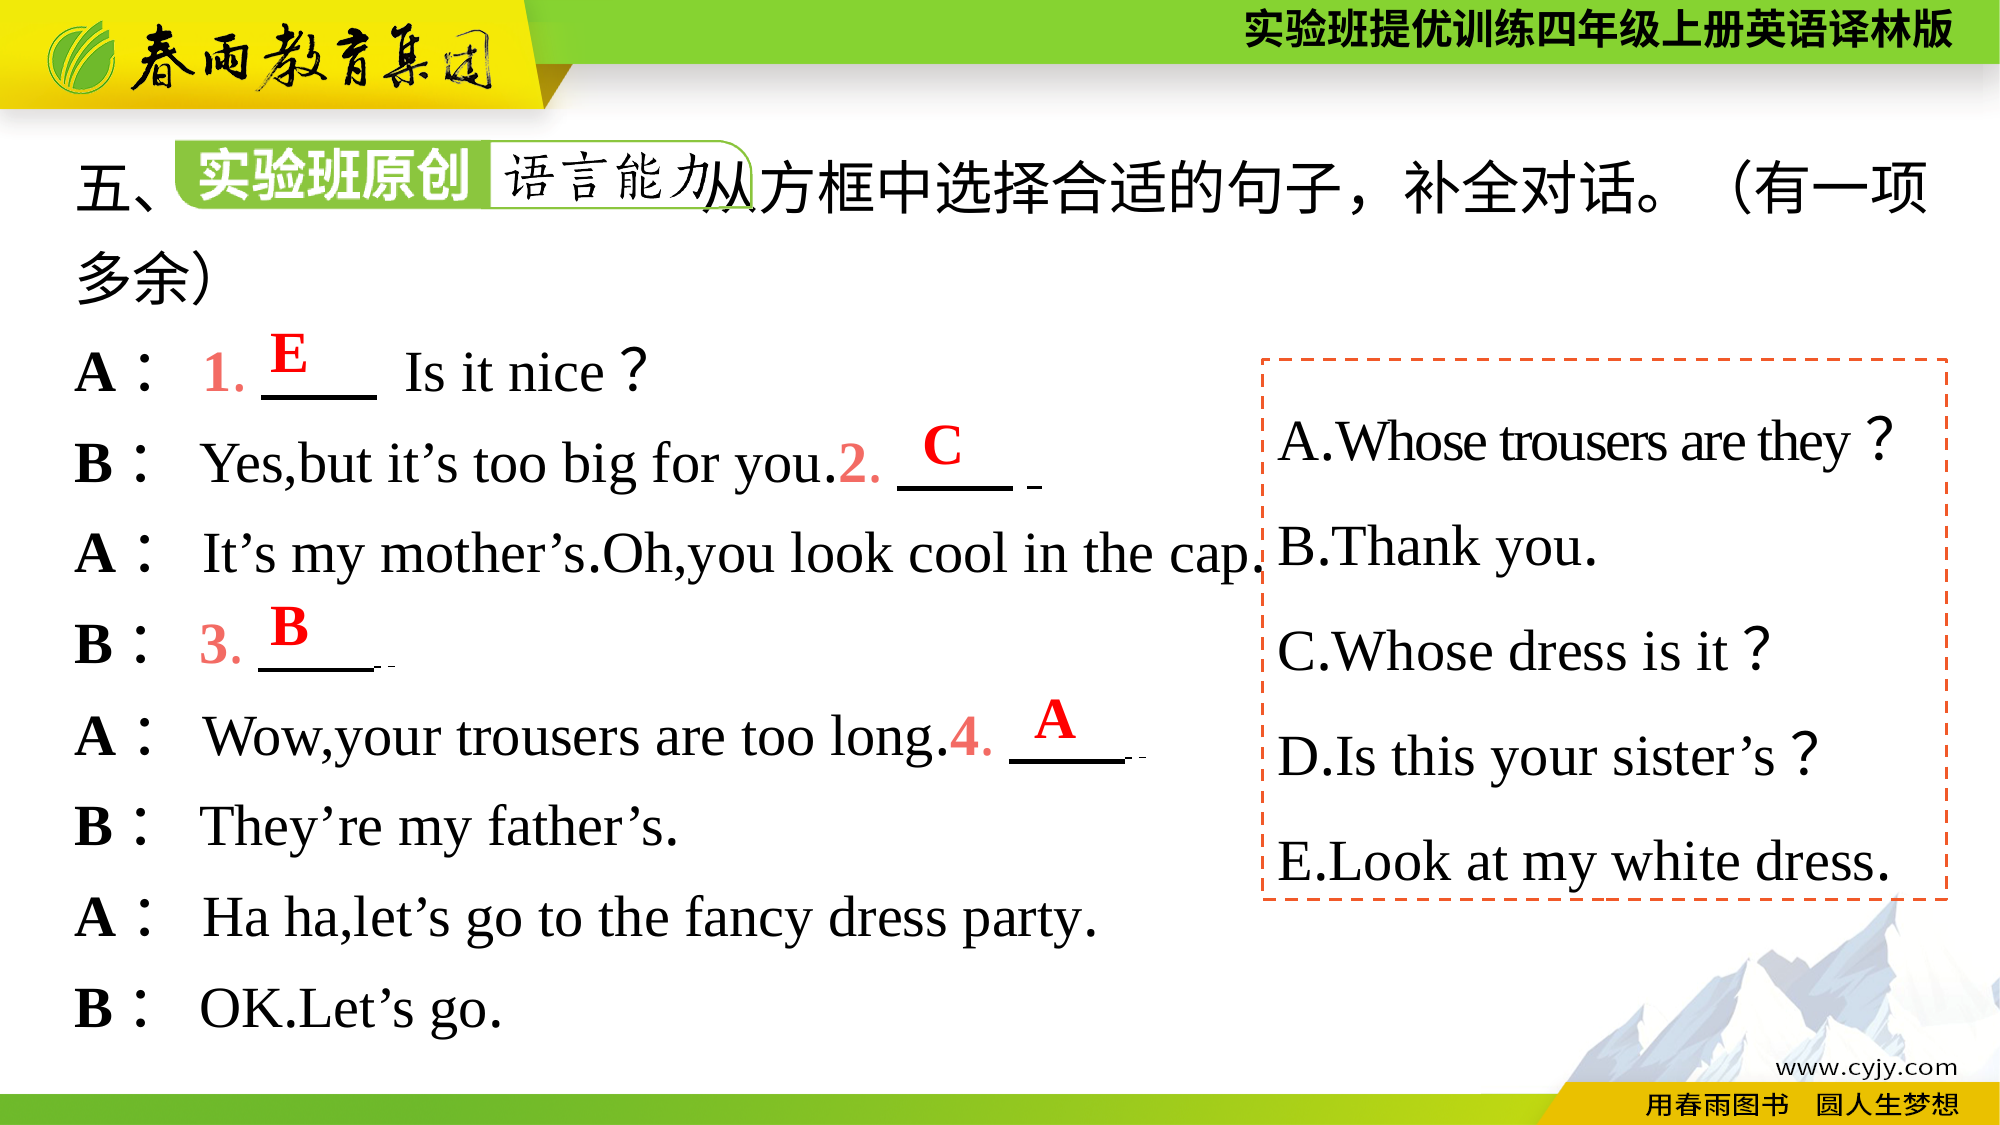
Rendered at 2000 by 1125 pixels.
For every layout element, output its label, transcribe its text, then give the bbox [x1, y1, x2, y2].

picture [0, 0, 2000, 1125]
text_box E [256, 307, 325, 392]
text_box A.Whose trousers are they？ B.Thank you. C.Whose dress is it？ D.Is this your sister’s？ E.Look at my white dress. [1262, 359, 1947, 900]
text_box A [1019, 673, 1092, 758]
list 五、 从方框中选择合适的句子，补全对话。（有一项多余） A：1. Is it nice？ B：Yes,but it’s too big for you.2. . A：It’s my mother’s.Oh,you look cool in the cap. B：3. . A：Wow,your trousers are too long.4. . B：They’re my father’s. A：Ha ha,let’s go to the fancy dress party. B：OK.Let’s go. [59, 122, 1944, 1057]
text_box B [256, 580, 325, 665]
text_box C [907, 398, 980, 484]
